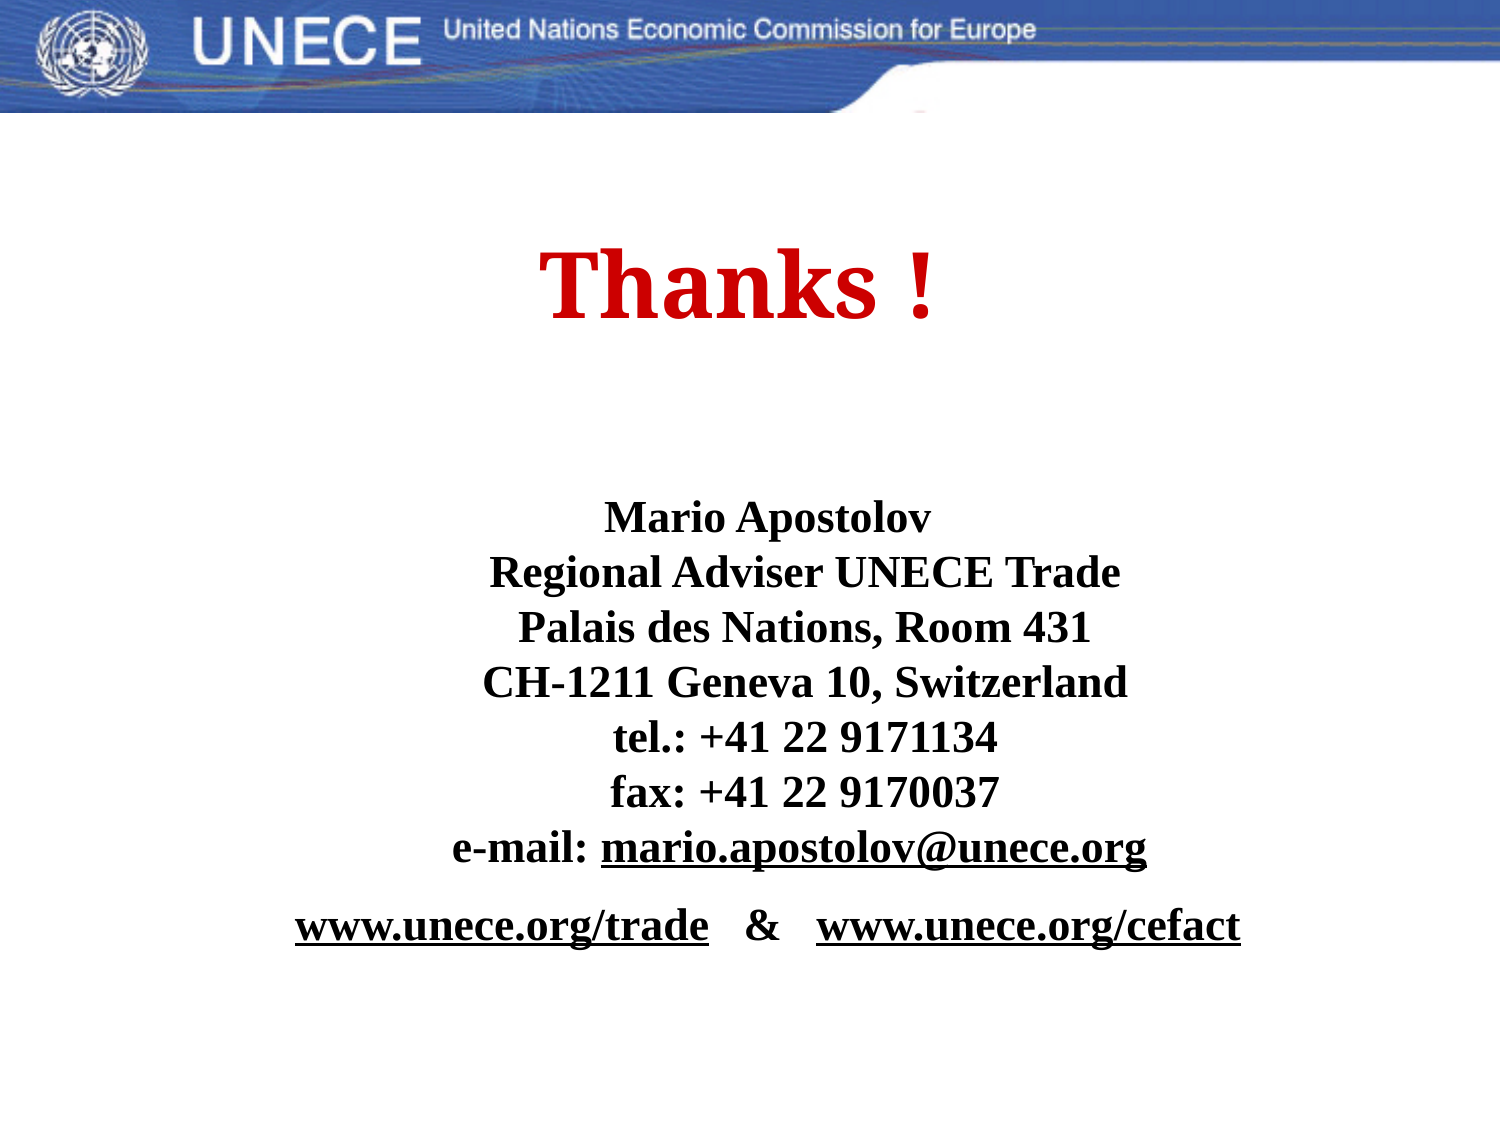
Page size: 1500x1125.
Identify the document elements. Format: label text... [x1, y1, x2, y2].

text_box Thanks ! [466, 219, 1034, 336]
picture [0, 0, 1500, 113]
text_box Mario Apostolov Regional Adviser UNECE Trade Palais des Nations, Room 431 CH-1211 Geneva 10, Switzerland tel.: +41 22 9171134 fax: +41 22 9170037 e-mail: mario.apostolov@unece.org www.unece.org/trade & www.unece.org/cefact [171, 479, 1365, 958]
